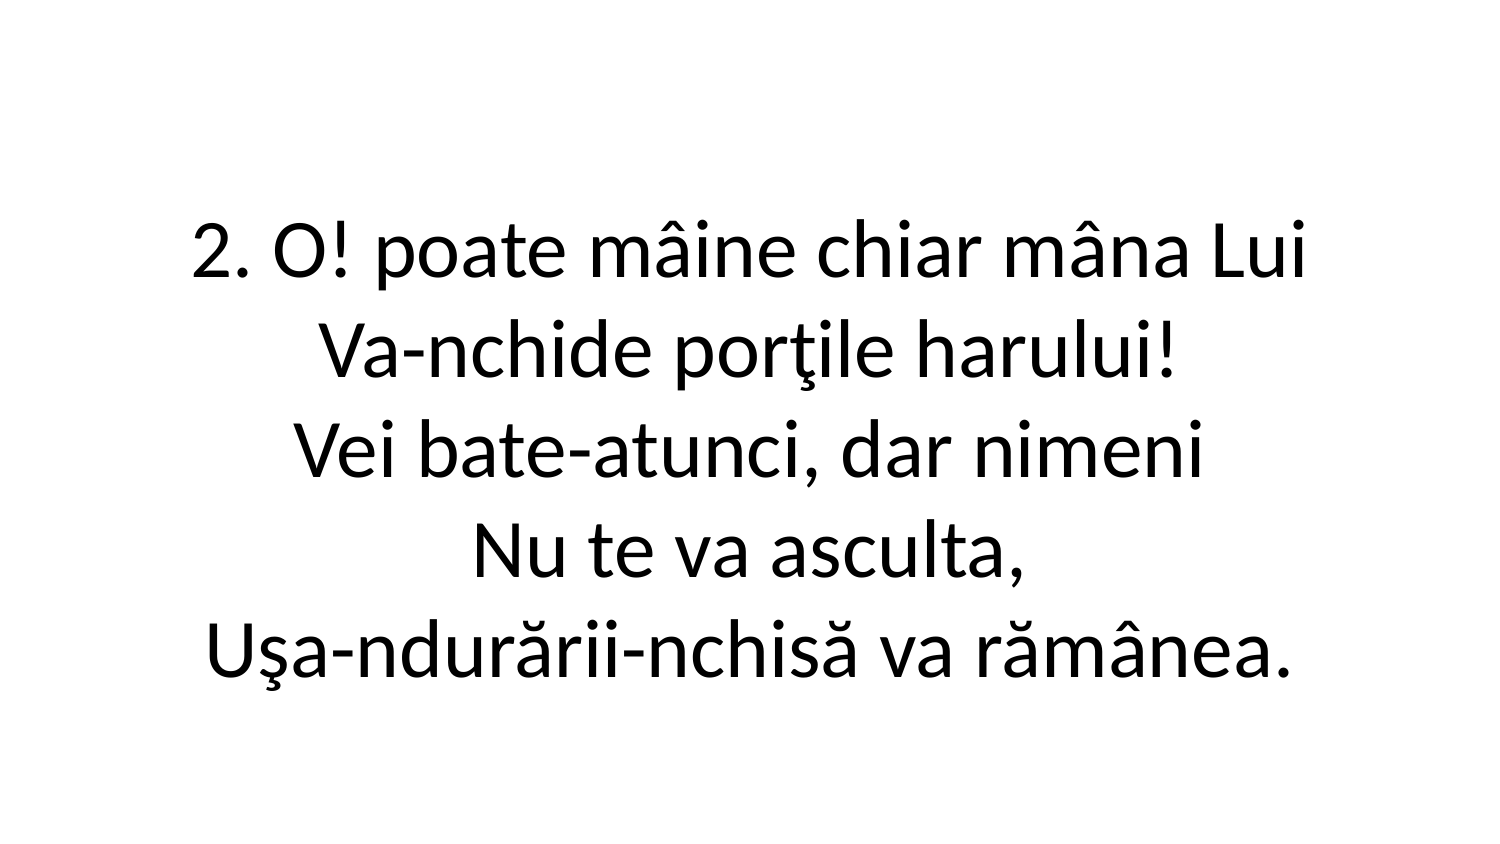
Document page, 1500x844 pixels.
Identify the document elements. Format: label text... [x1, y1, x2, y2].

text_box 2. O! poate mâine chiar mâna Lui Va-nchide porţile harului! Vei bate-atunci, dar nimeni Nu te va asculta, Uşa-ndurării-nchisă va rămânea. [175, 142, 1325, 702]
